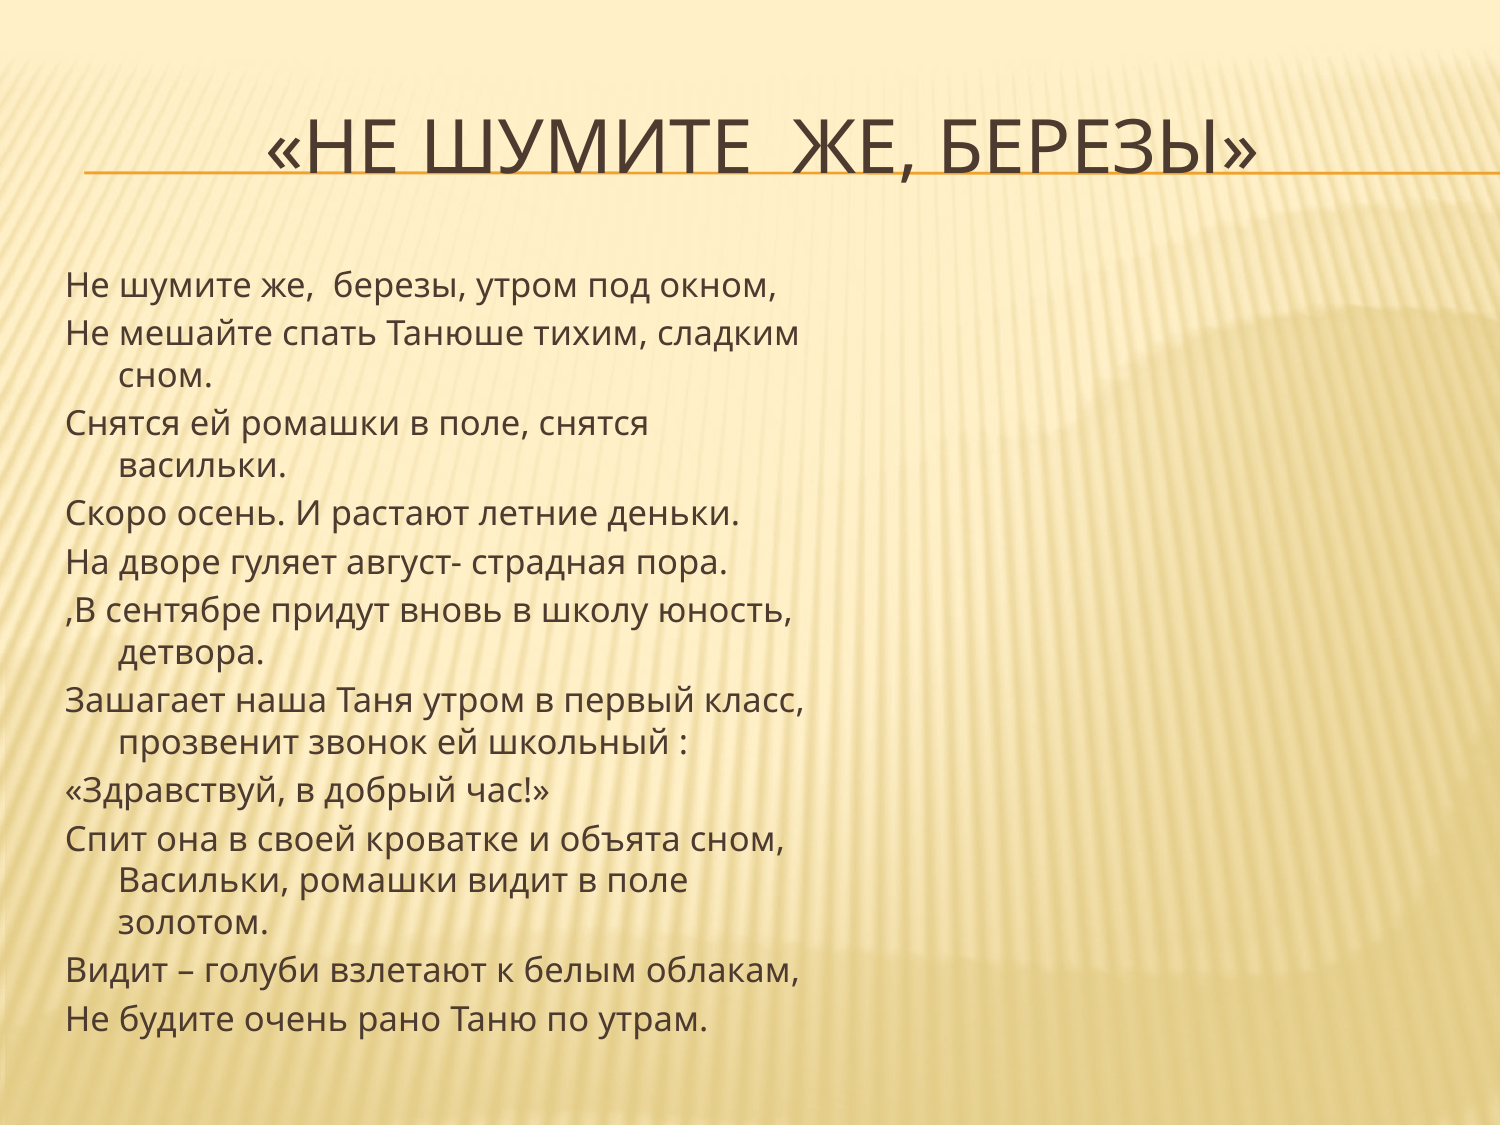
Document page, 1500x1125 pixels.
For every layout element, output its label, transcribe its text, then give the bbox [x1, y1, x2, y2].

title «Не шумите же, березы» [50, 75, 1475, 213]
list Не шумите же, березы, утром под окном, Не мешайте спать Танюше тихим, сладким сном. Снятся ей ромашки в поле, снятся васильки. Скоро осень. И растают летние деньки. На дворе гуляет август- страдная пора. ,В сентябре придут вновь в школу юность, детвора. Зашагает наша Таня утром в первый класс, прозвенит звонок ей школьный : «Здравствуй, в добрый час!» Спит она в своей кроватке и объята сном, Васильки, ромашки видит в поле золотом. Видит – голуби взлетают к белым облакам, Не будите очень рано Таню по утрам. [50, 254, 832, 1055]
